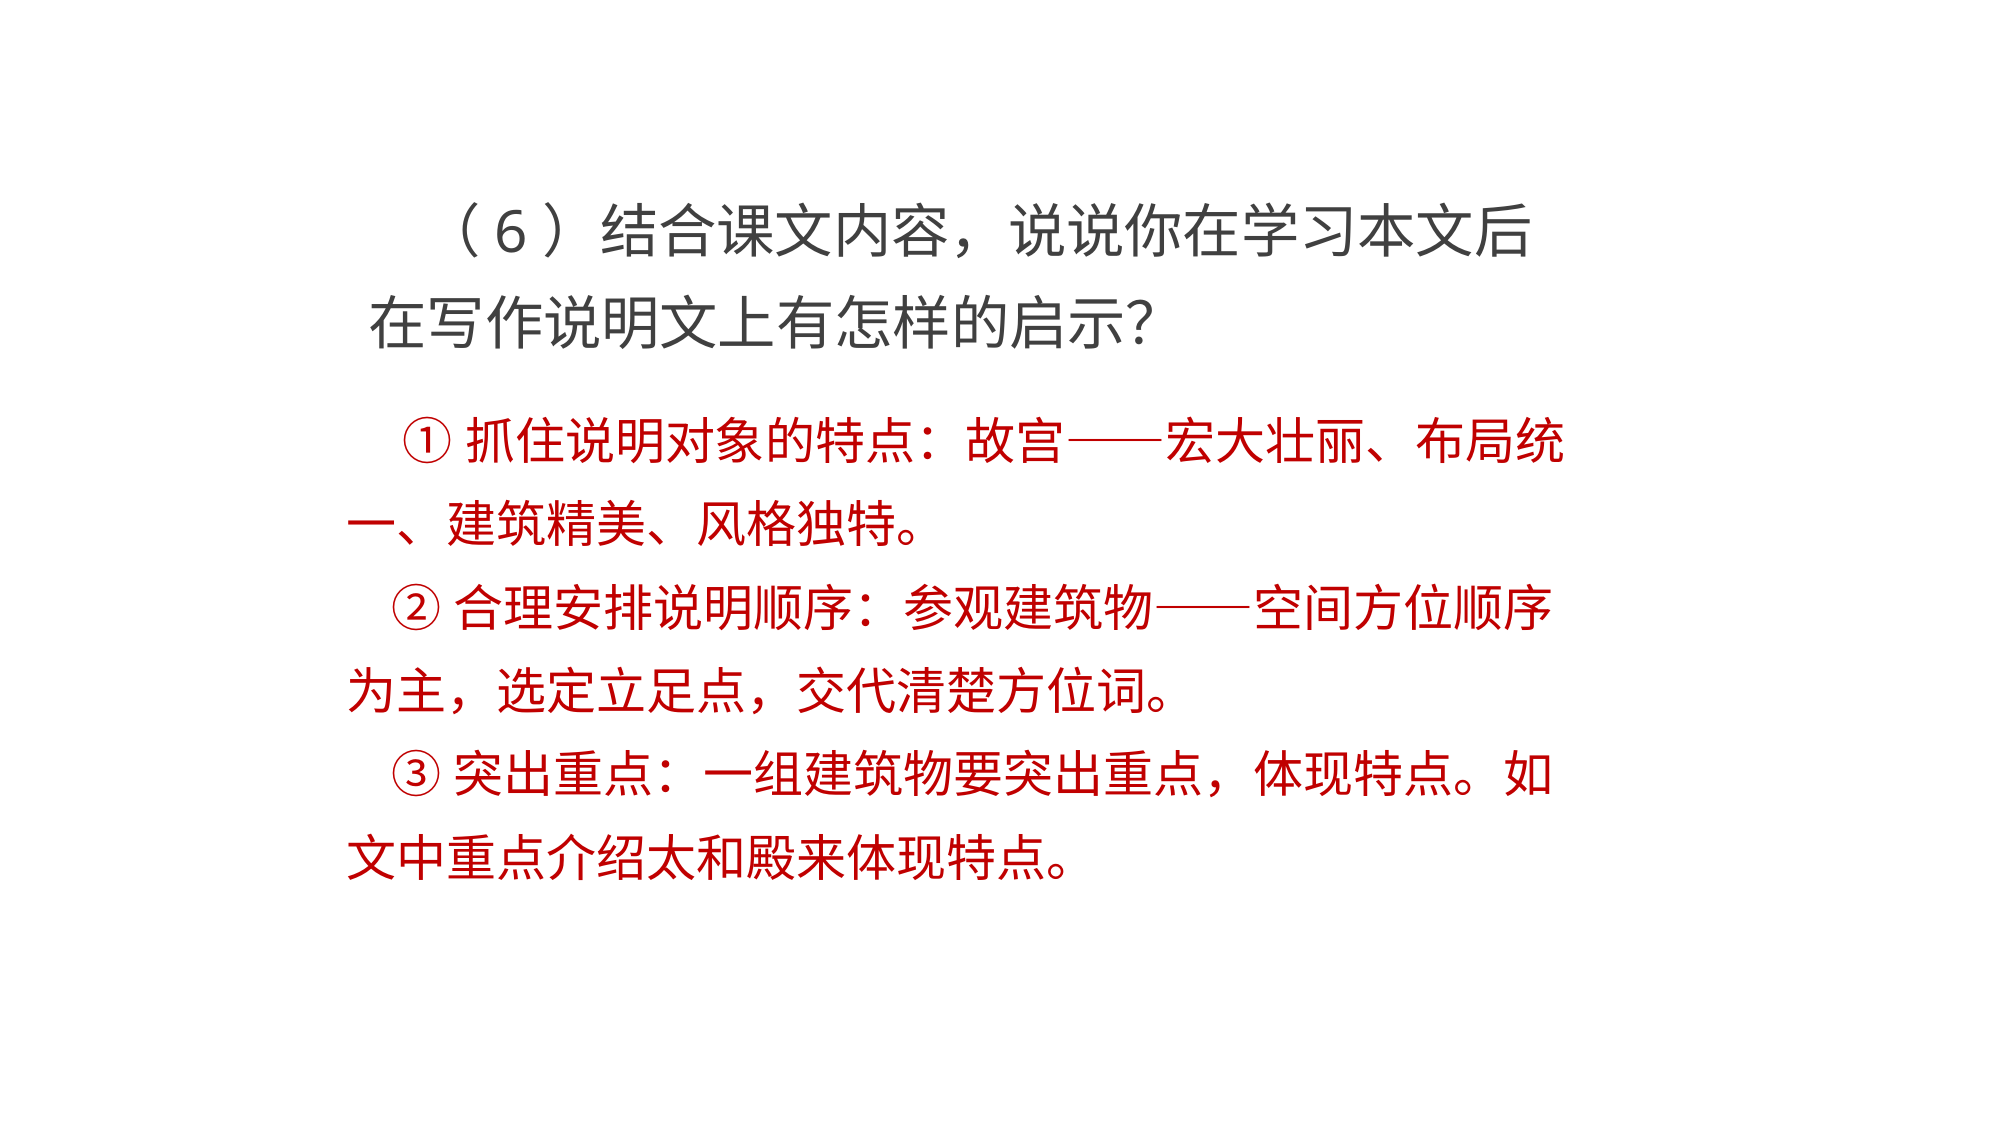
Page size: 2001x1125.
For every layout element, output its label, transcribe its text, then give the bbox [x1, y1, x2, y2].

list （6）结合课文内容，说说你在学习本文后在写作说明文上有怎样的启示？ [319, 183, 1585, 359]
text_box ①抓住说明对象的特点：故宫——宏大壮丽、布局统一、建筑精美、风格独特。 ②合理安排说明顺序：参观建筑物——空间方位顺序为主，选定立足点，交代清楚方位词。 ③突出重点：一组建筑物要突出重点，体现特点。如文中重点介绍太和殿来体现特点。 [331, 378, 1584, 894]
